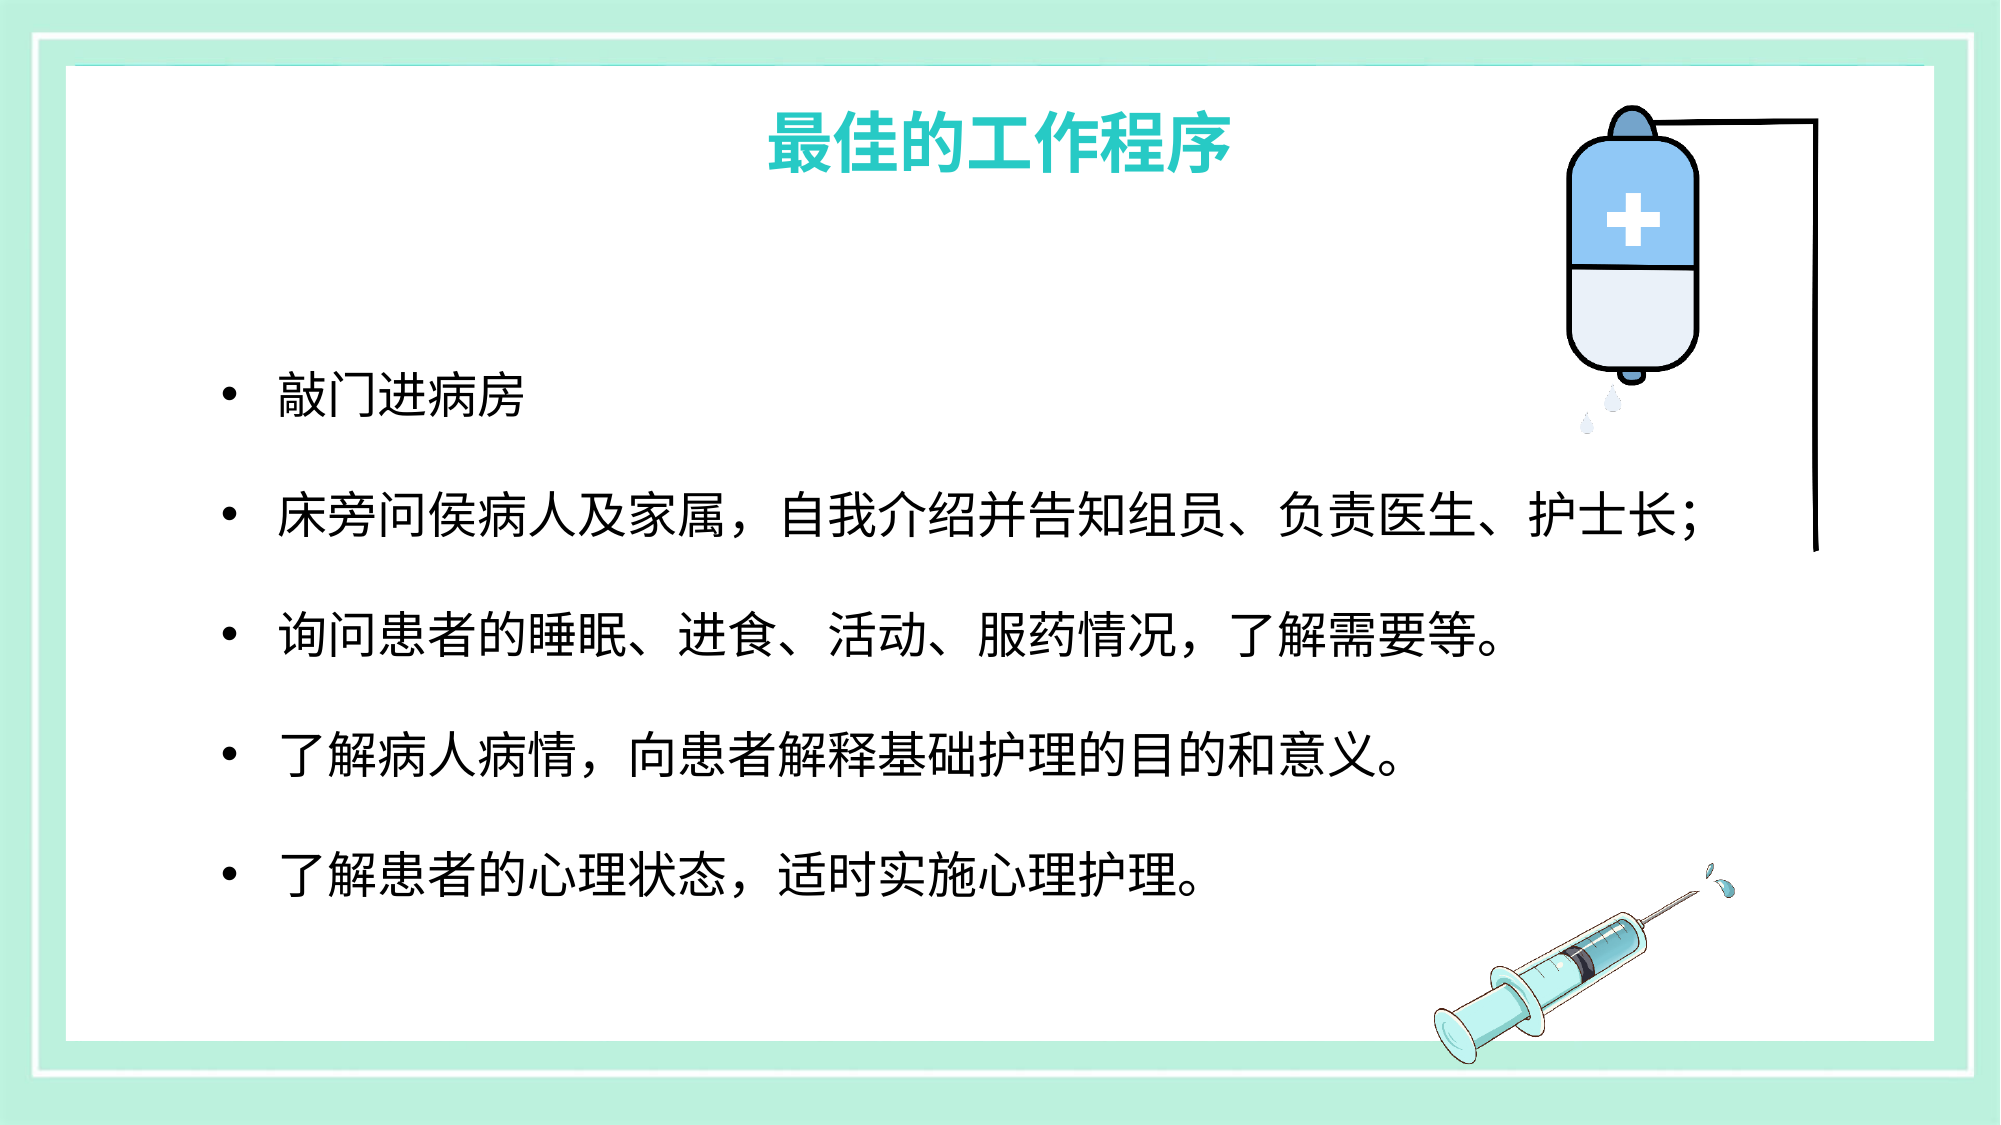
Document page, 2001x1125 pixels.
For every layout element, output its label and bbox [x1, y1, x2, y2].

picture [1307, 791, 1843, 1125]
picture [1249, 22, 2000, 625]
text_box [0, 0, 2000, 1125]
